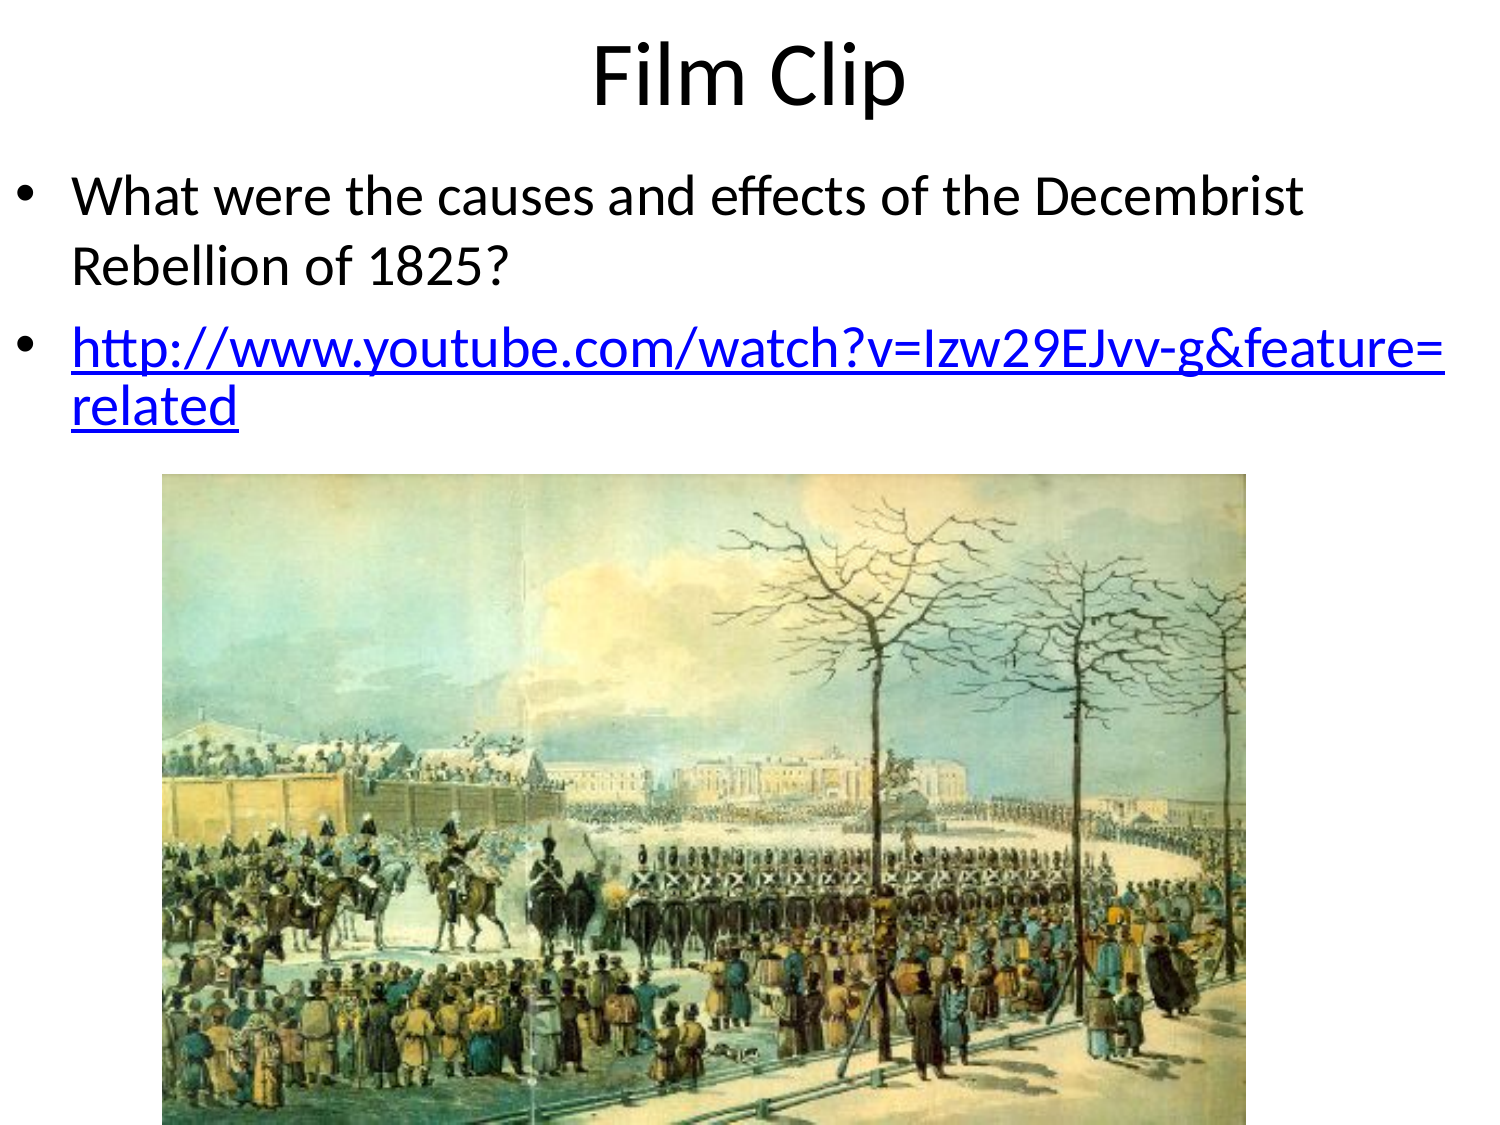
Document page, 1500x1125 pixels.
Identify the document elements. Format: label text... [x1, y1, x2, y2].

title Film Clip [75, 0, 1425, 138]
picture [162, 474, 1246, 1125]
list What were the causes and effects of the Decembrist Rebellion of 1825? http://www.youtube.com/watch?v=Izw29EJvv-g&feature=related [0, 149, 1475, 1005]
